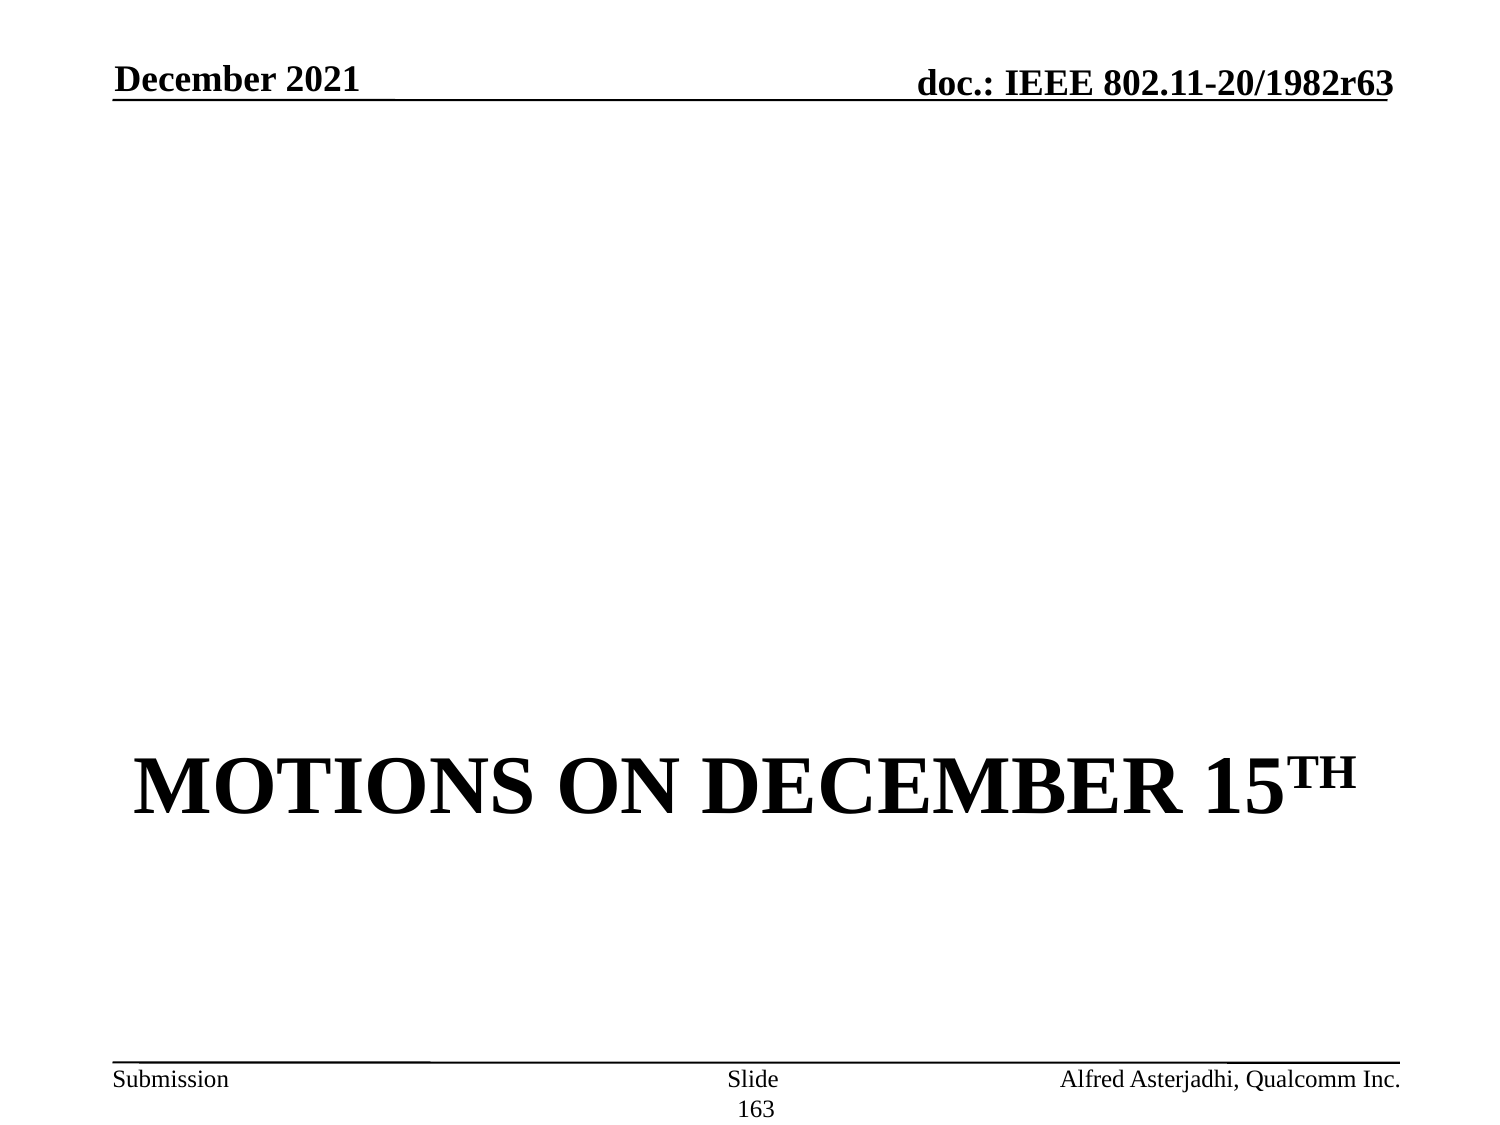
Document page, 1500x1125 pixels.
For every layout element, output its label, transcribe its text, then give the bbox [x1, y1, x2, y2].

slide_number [114, 54, 423, 100]
title Motions on DECEMBER 15th [118, 722, 1394, 947]
slide_number Slide 163 [712, 1061, 800, 1123]
footer Alfred Asterjadhi, Qualcomm Inc. [878, 1061, 1402, 1093]
